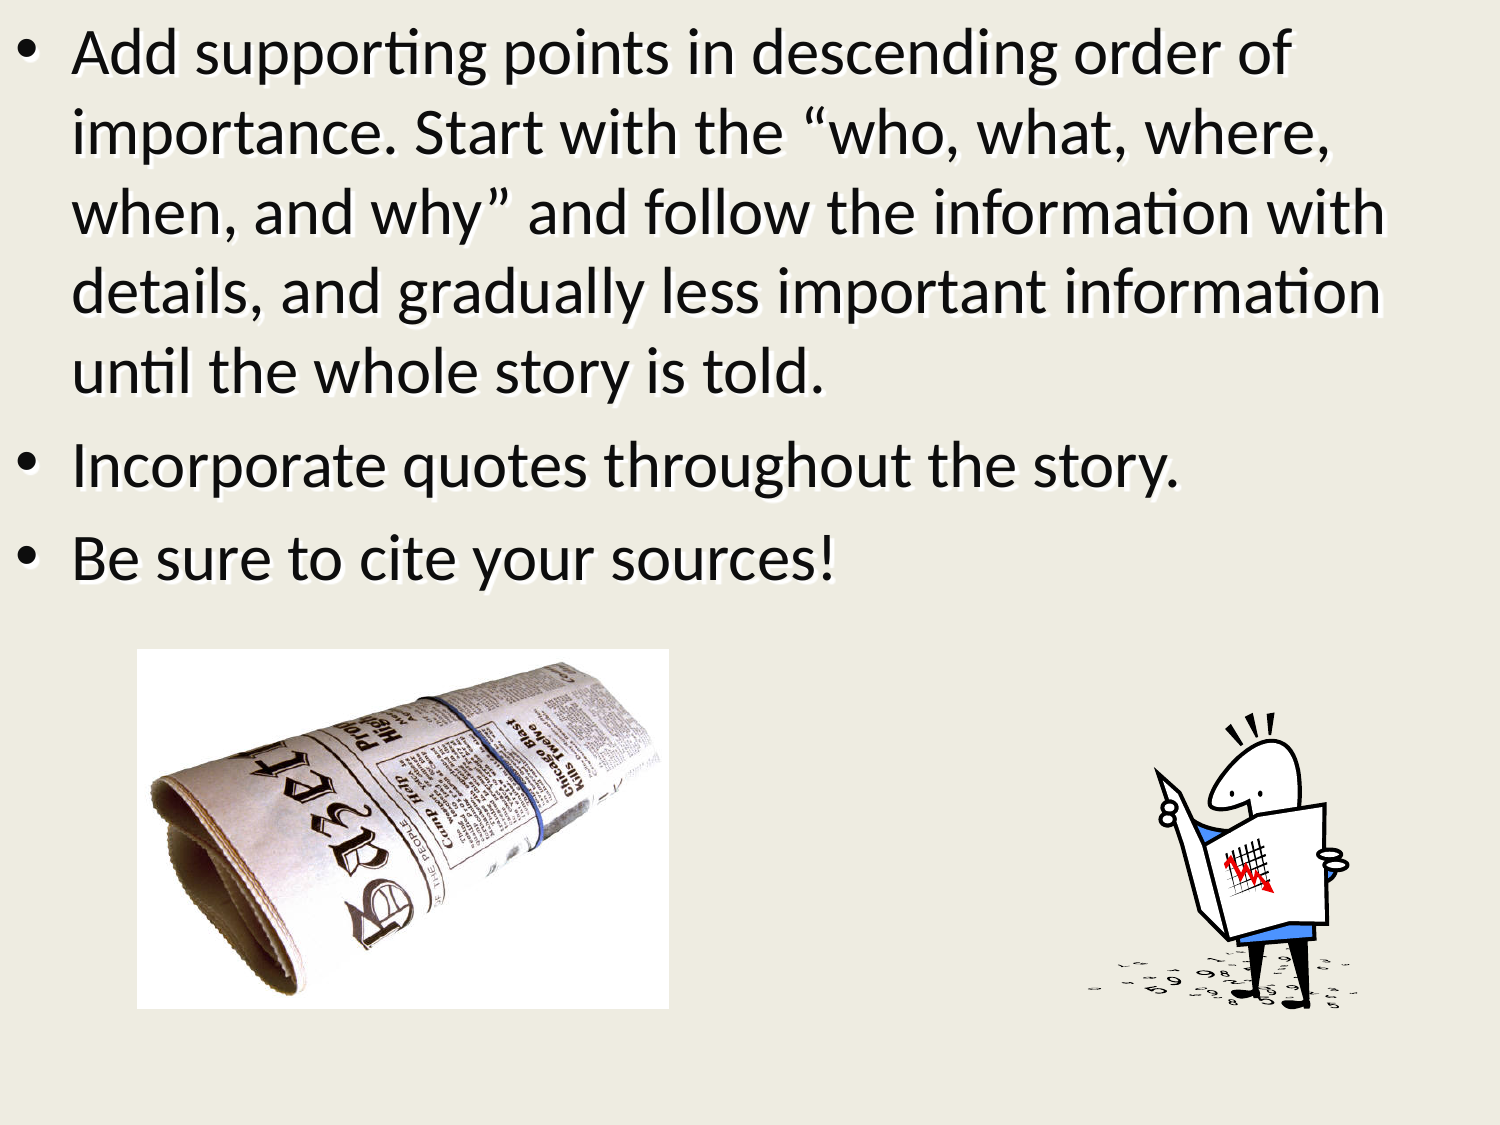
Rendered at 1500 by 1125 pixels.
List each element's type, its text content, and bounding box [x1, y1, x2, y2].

list Add supporting points in descending order of importance. Start with the “who, what, where, when, and why” and follow the information with details, and gradually less important information until the whole story is told. Incorporate quotes throughout the story. Be sure to cite your sources! [0, 0, 1463, 638]
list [1087, 712, 1358, 1011]
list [137, 649, 669, 1009]
